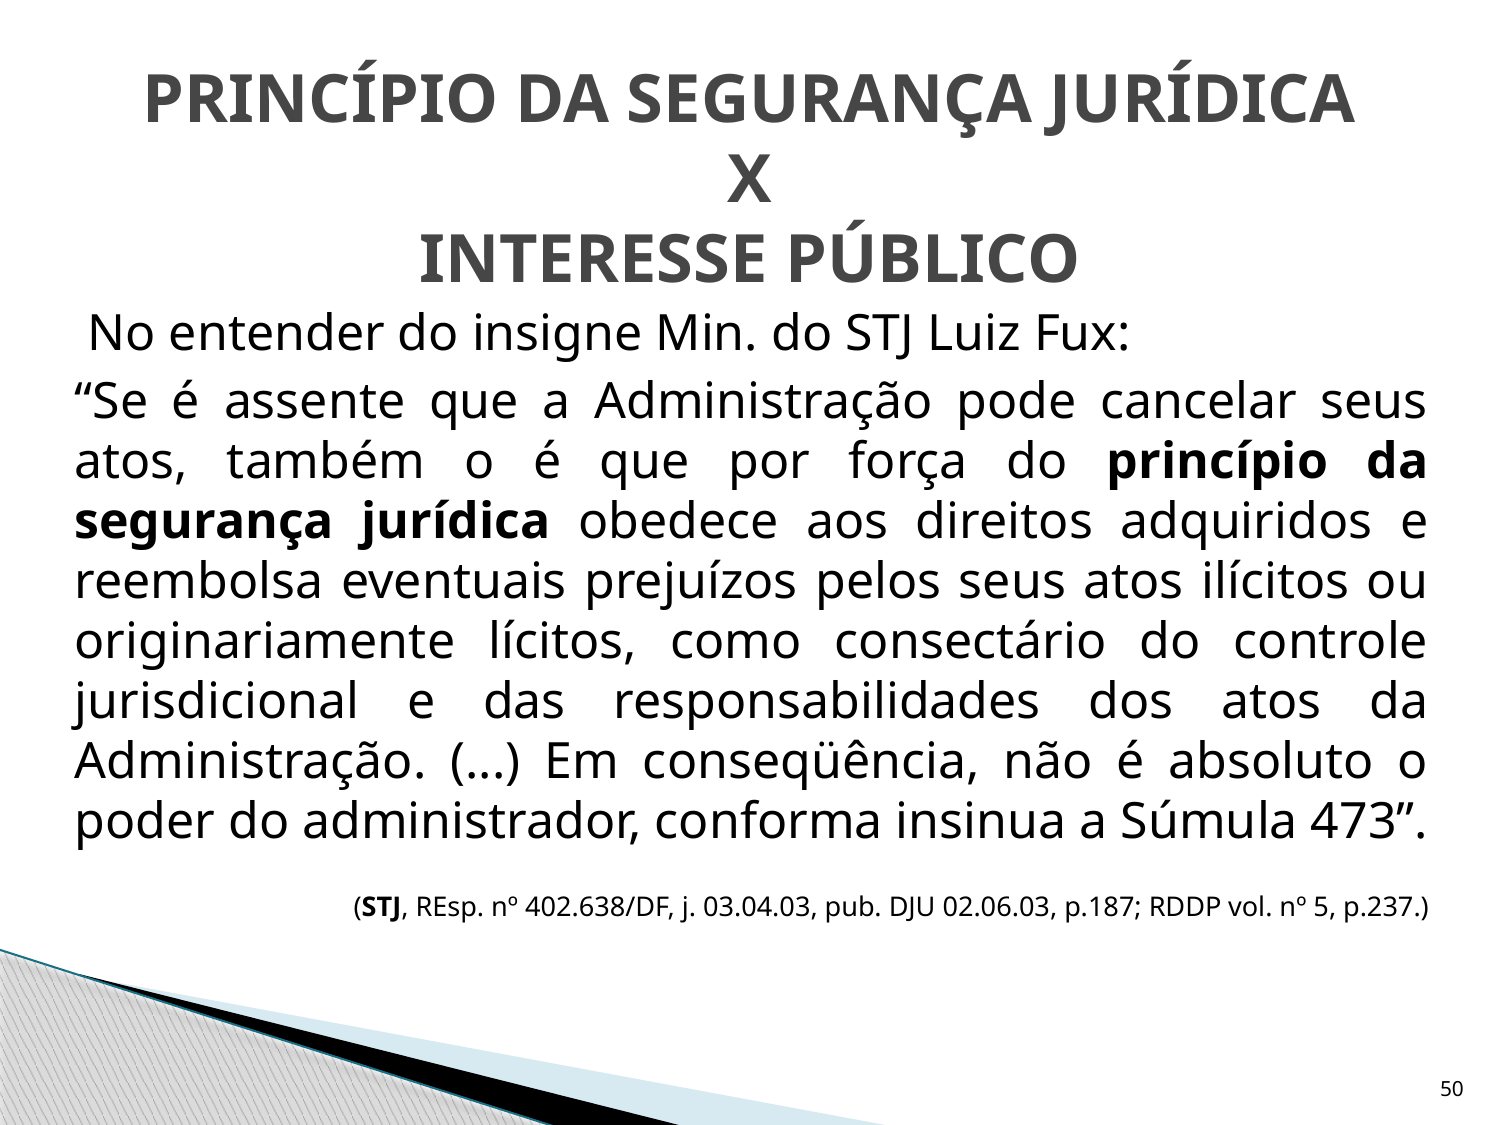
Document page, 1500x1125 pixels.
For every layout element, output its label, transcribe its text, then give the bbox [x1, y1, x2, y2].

title PRINCÍPIO DA SEGURANÇA JURÍDICA X INTERESSE PÚBLICO [0, 46, 1500, 305]
slide_number 50 [1418, 1051, 1479, 1112]
list No entender do insigne Min. do STJ Luiz Fux: “Se é assente que a Administração pode cancelar seus atos, também o é que por força do princípio da segurança jurídica obedece aos direitos adquiridos e reembolsa eventuais prejuízos pelos seus atos ilícitos ou originariamente lícitos, como consectário do controle jurisdicional e das responsabilidades dos atos da Administração. (...) Em conseqüência, não é absoluto o poder do administrador, conforma insinua a Súmula 473”. (STJ, REsp. nº 402.638/DF, j. 03.04.03, pub. DJU 02.06.03, p.187; RDDP vol. nº 5, p.237.) [0, 292, 1444, 1043]
